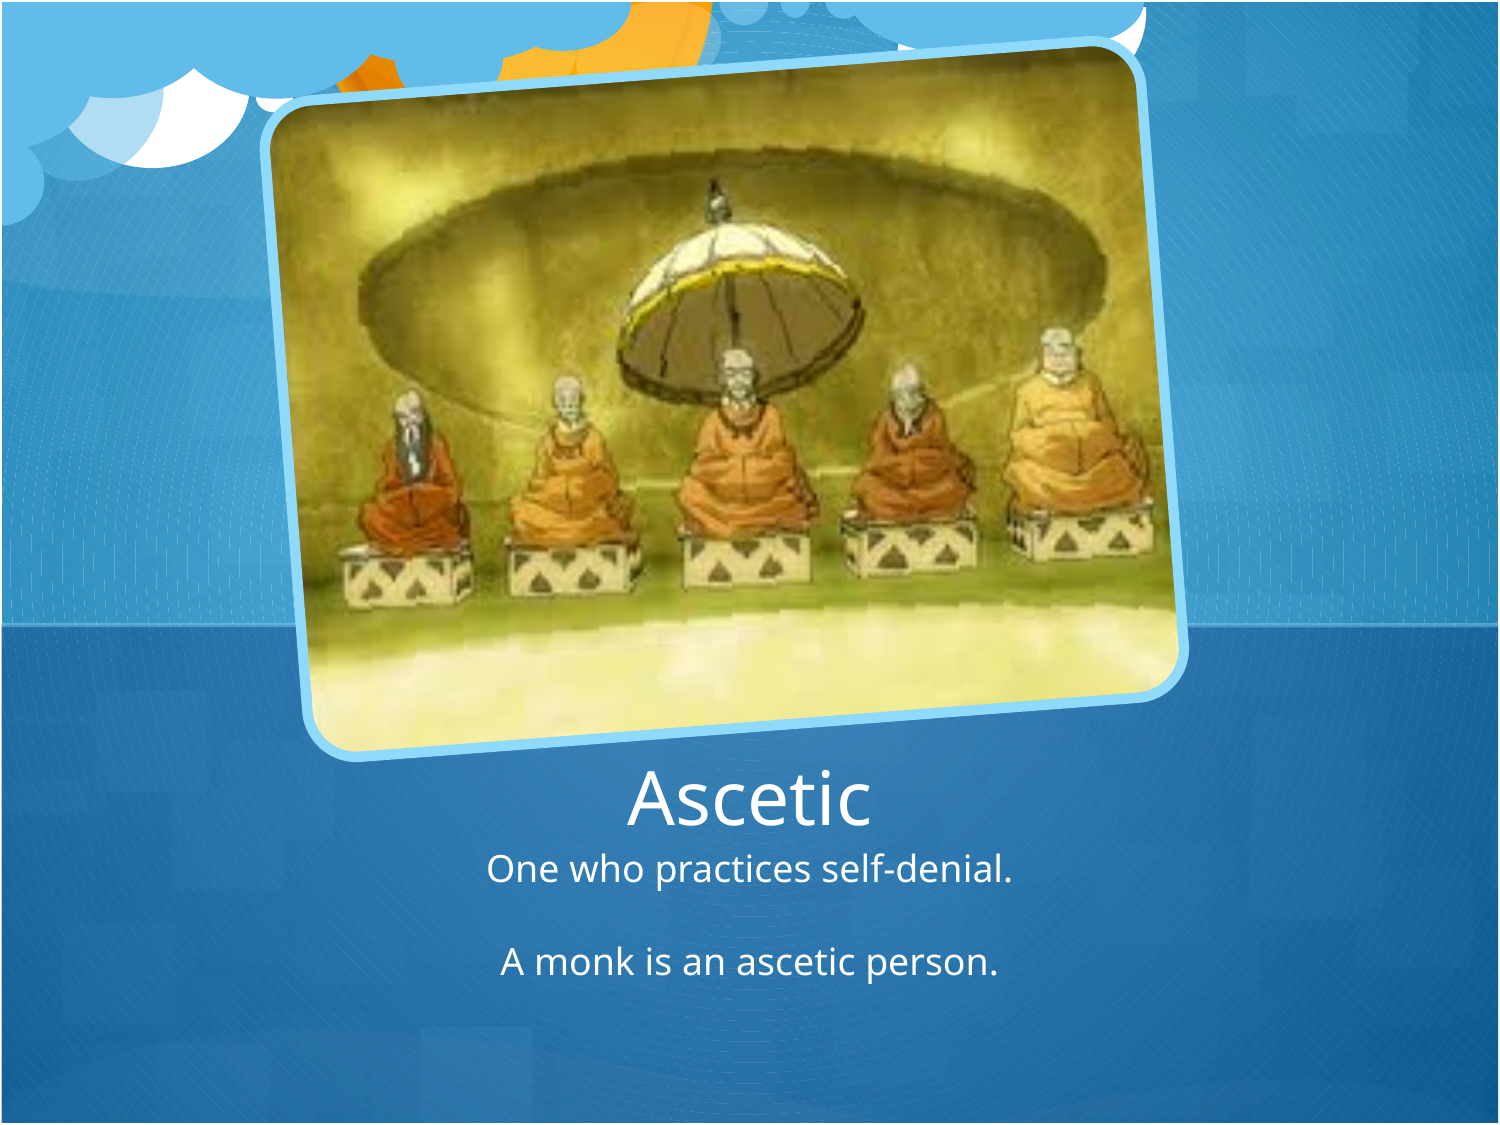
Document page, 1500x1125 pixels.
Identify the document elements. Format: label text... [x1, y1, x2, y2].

list One who practices self-denial. A monk is an ascetic person. [116, 848, 1383, 1048]
picture [691, 2, 898, 64]
title Ascetic [116, 729, 1383, 848]
picture [2, 2, 1498, 1123]
